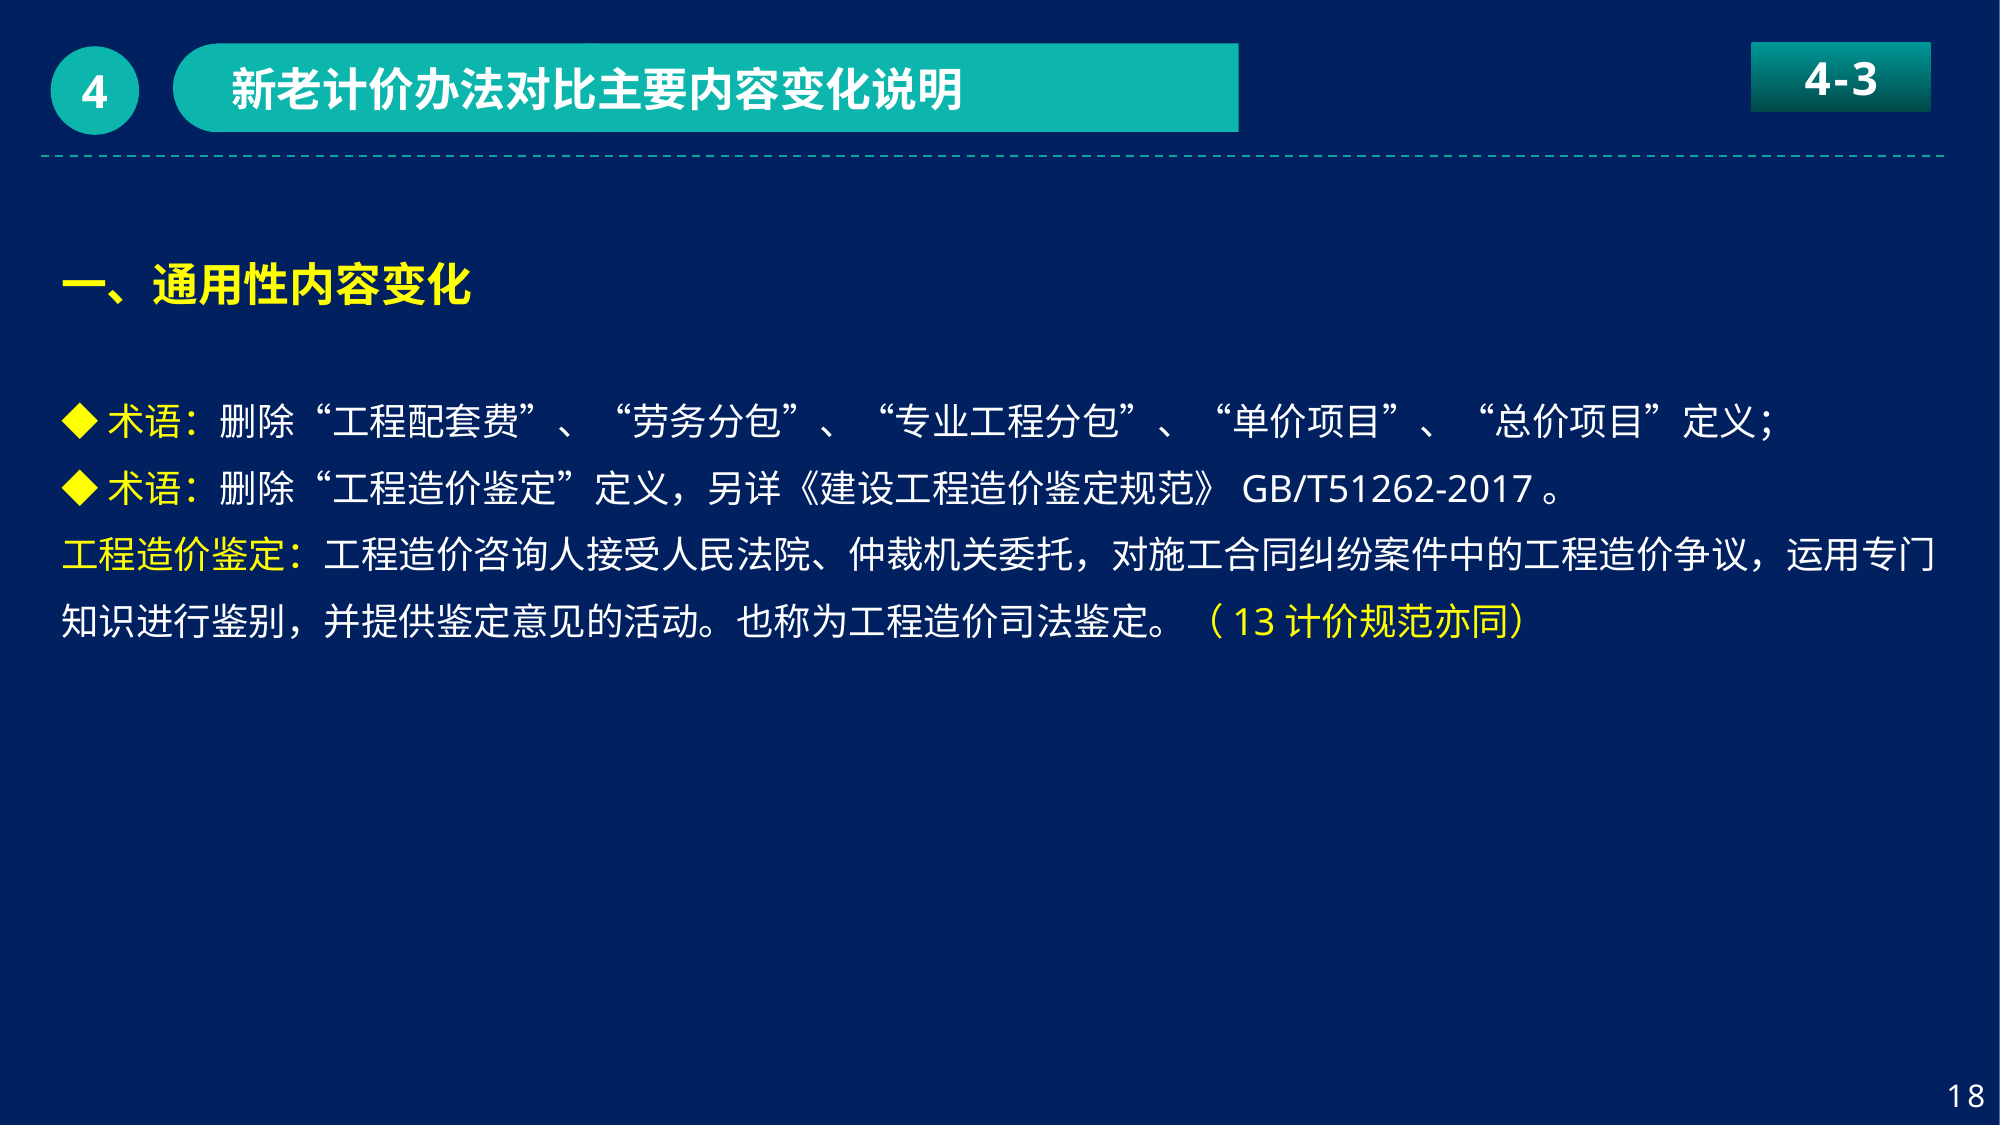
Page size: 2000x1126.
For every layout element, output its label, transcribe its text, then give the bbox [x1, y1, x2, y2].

text_box 一、通用性内容变化 ◆术语：删除“工程配套费”、“劳务分包”、“专业工程分包”、“单价项目”、“总价项目”定义； ◆术语：删除“工程造价鉴定”定义，另详《建设工程造价鉴定规范》GB/T51262-2017。 工程造价鉴定：工程造价咨询人接受人民法院、仲裁机关委托，对施工合同纠纷案件中的工程造价争议，运用专门知识进行鉴别，并提供鉴定意见的活动。也称为工程造价司法鉴定。（13计价规范亦同） [46, 236, 1951, 651]
text_box 18 [1905, 1065, 2000, 1126]
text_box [40, 43, 1950, 157]
